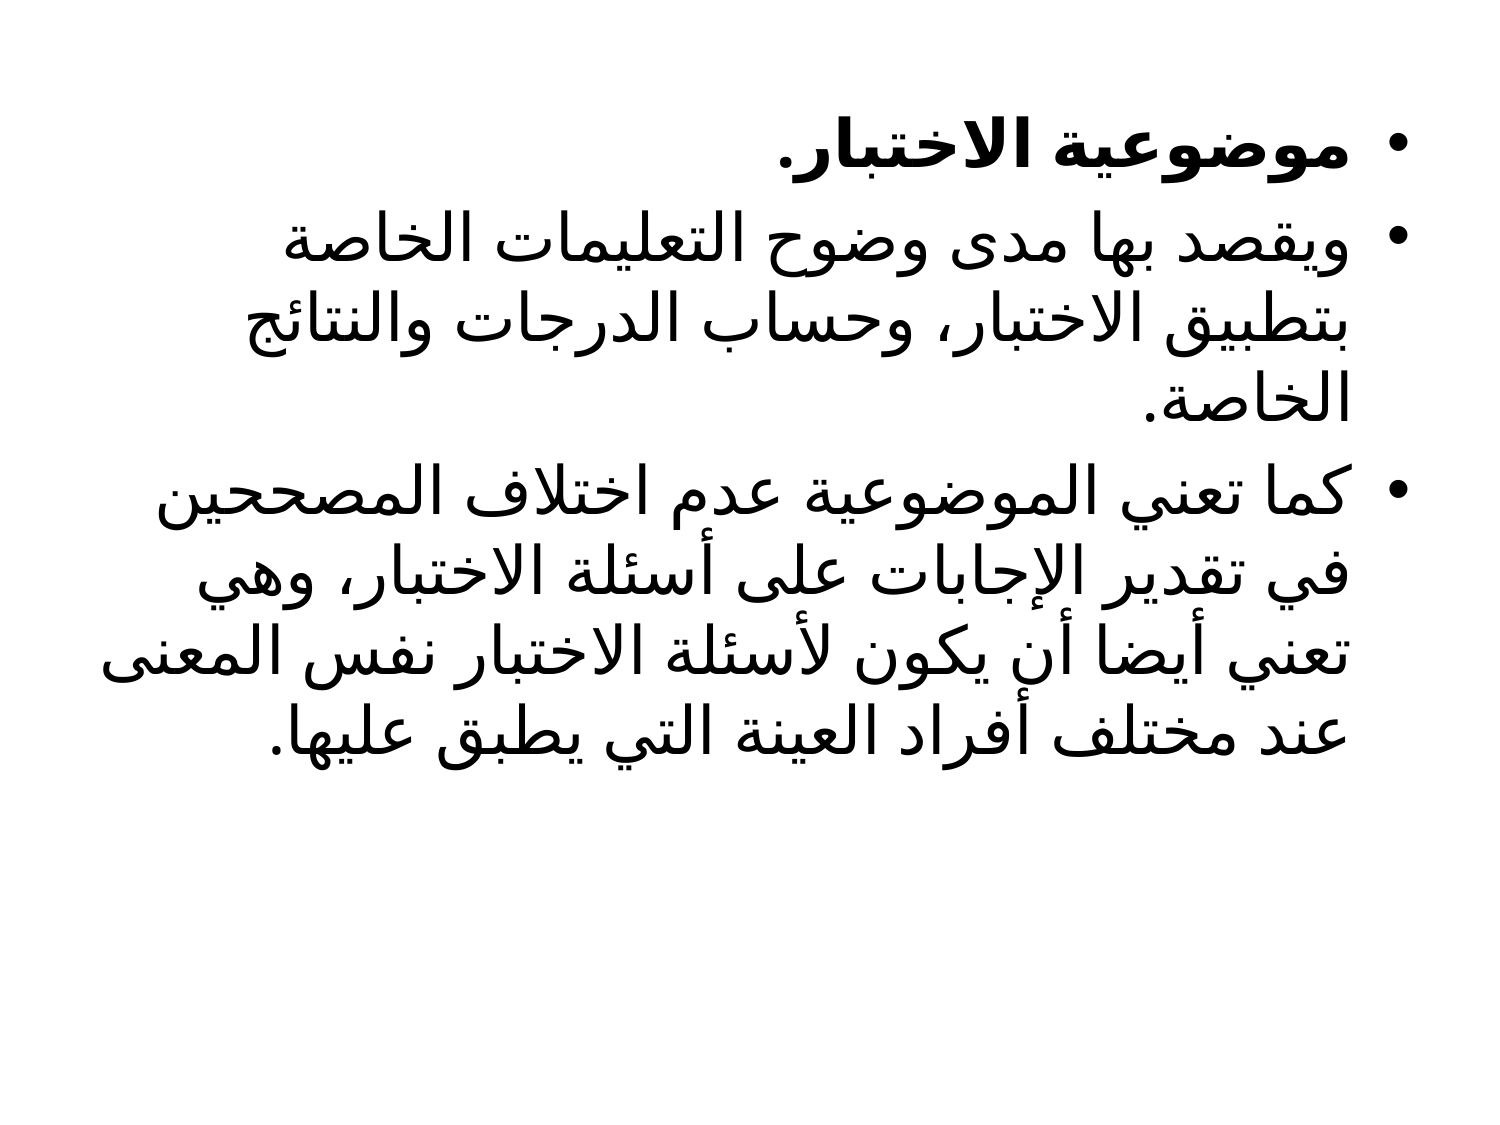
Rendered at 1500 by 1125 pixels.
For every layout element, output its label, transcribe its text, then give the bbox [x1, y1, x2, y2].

list موضوعية الاختبار. ويقصد بها مدى وضوح التعليمات الخاصة بتطبيق الاختبار، وحساب الدرجات والنتائج الخاصة. كما تعني الموضوعية عدم اختلاف المصححين في تقدير الإجابات على أسئلة الاختبار، وهي تعني أيضا أن يكون لأسئلة الاختبار نفس المعنى عند مختلف أفراد العينة التي يطبق عليها. [75, 93, 1425, 1005]
